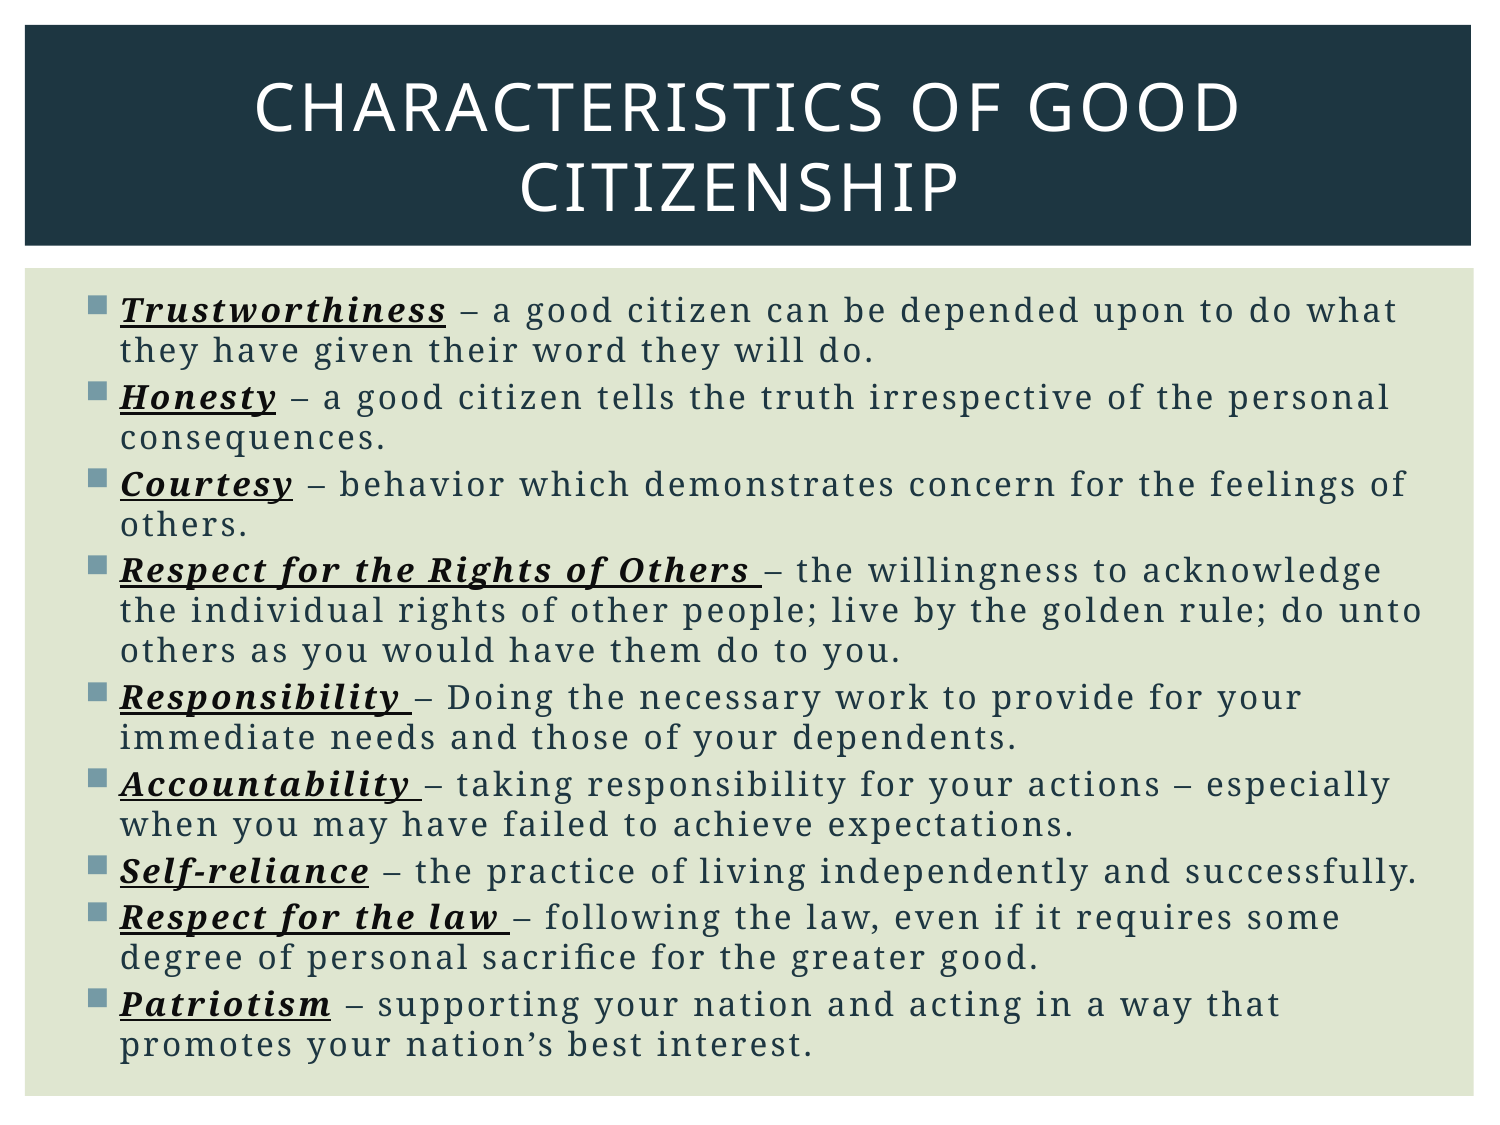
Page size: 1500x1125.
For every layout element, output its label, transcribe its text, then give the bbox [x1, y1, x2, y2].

list Trustworthiness – a good citizen can be depended upon to do what they have given their word they will do. Honesty – a good citizen tells the truth irrespective of the personal consequences. Courtesy – behavior which demonstrates concern for the feelings of others. Respect for the Rights of Others – the willingness to acknowledge the individual rights of other people; live by the golden rule; do unto others as you would have them do to you. Responsibility – Doing the necessary work to provide for your immediate needs and those of your dependents. Accountability – taking responsibility for your actions – especially when you may have failed to achieve expectations. Self-reliance – the practice of living independently and successfully. Respect for the law – following the law, even if it requires some degree of personal sacrifice for the greater good. Patriotism – supporting your nation and acting in a way that promotes your nation’s best interest. [62, 281, 1463, 1088]
title Characteristics of good citizenship [62, 58, 1438, 232]
